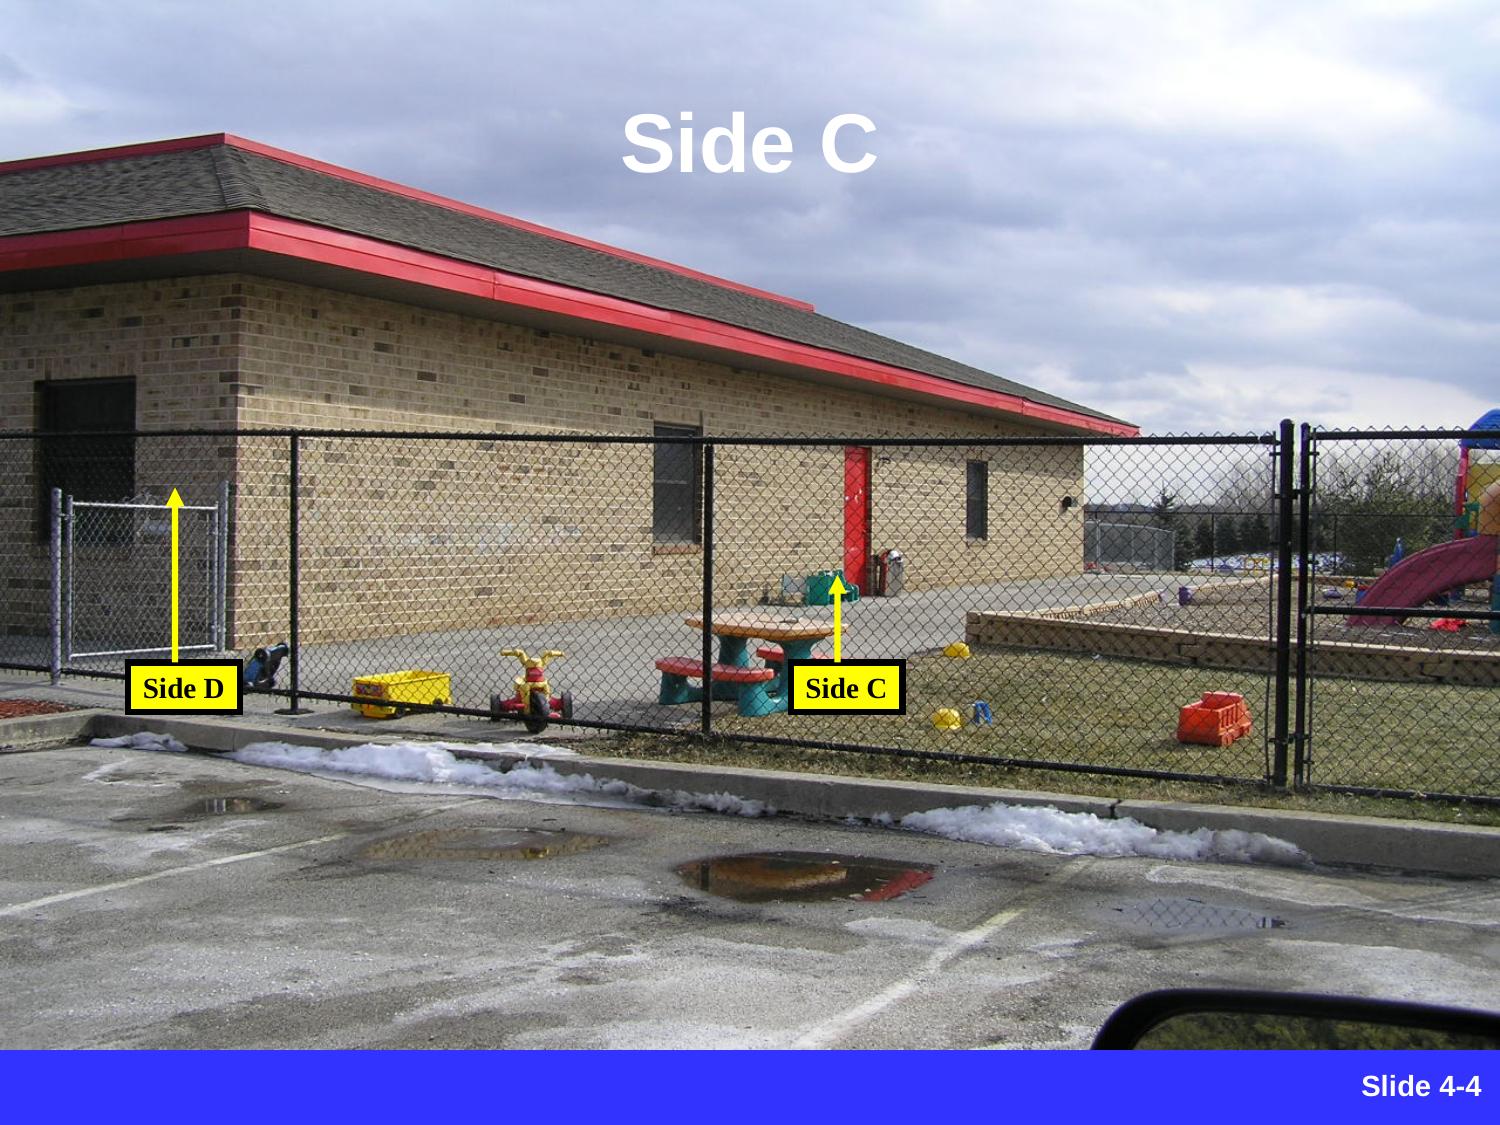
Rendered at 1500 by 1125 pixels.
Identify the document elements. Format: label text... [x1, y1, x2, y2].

picture [0, 0, 1500, 1051]
slide_number Slide 4-104 [1146, 1059, 1497, 1125]
